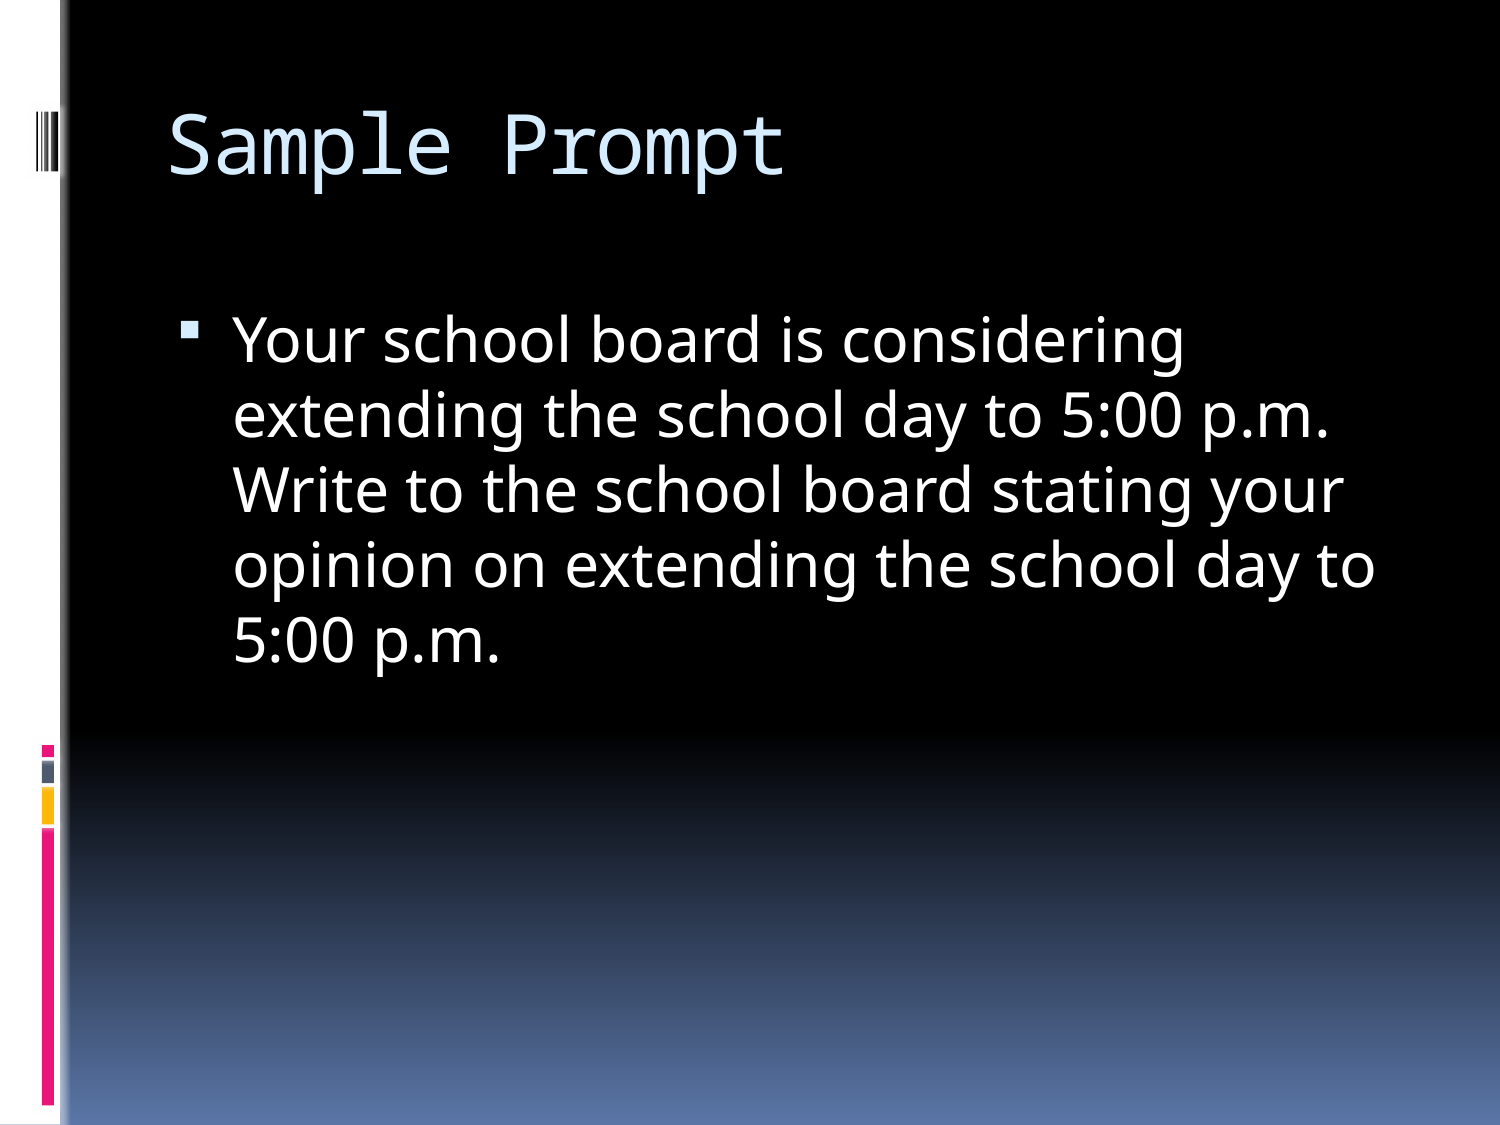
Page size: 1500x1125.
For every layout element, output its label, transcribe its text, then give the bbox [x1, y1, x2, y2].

list Your school board is considering extending the school day to 5:00 p.m. Write to the school board stating your opinion on extending the school day to 5:00 p.m. [150, 292, 1425, 1043]
title Sample Prompt [150, 83, 1425, 234]
